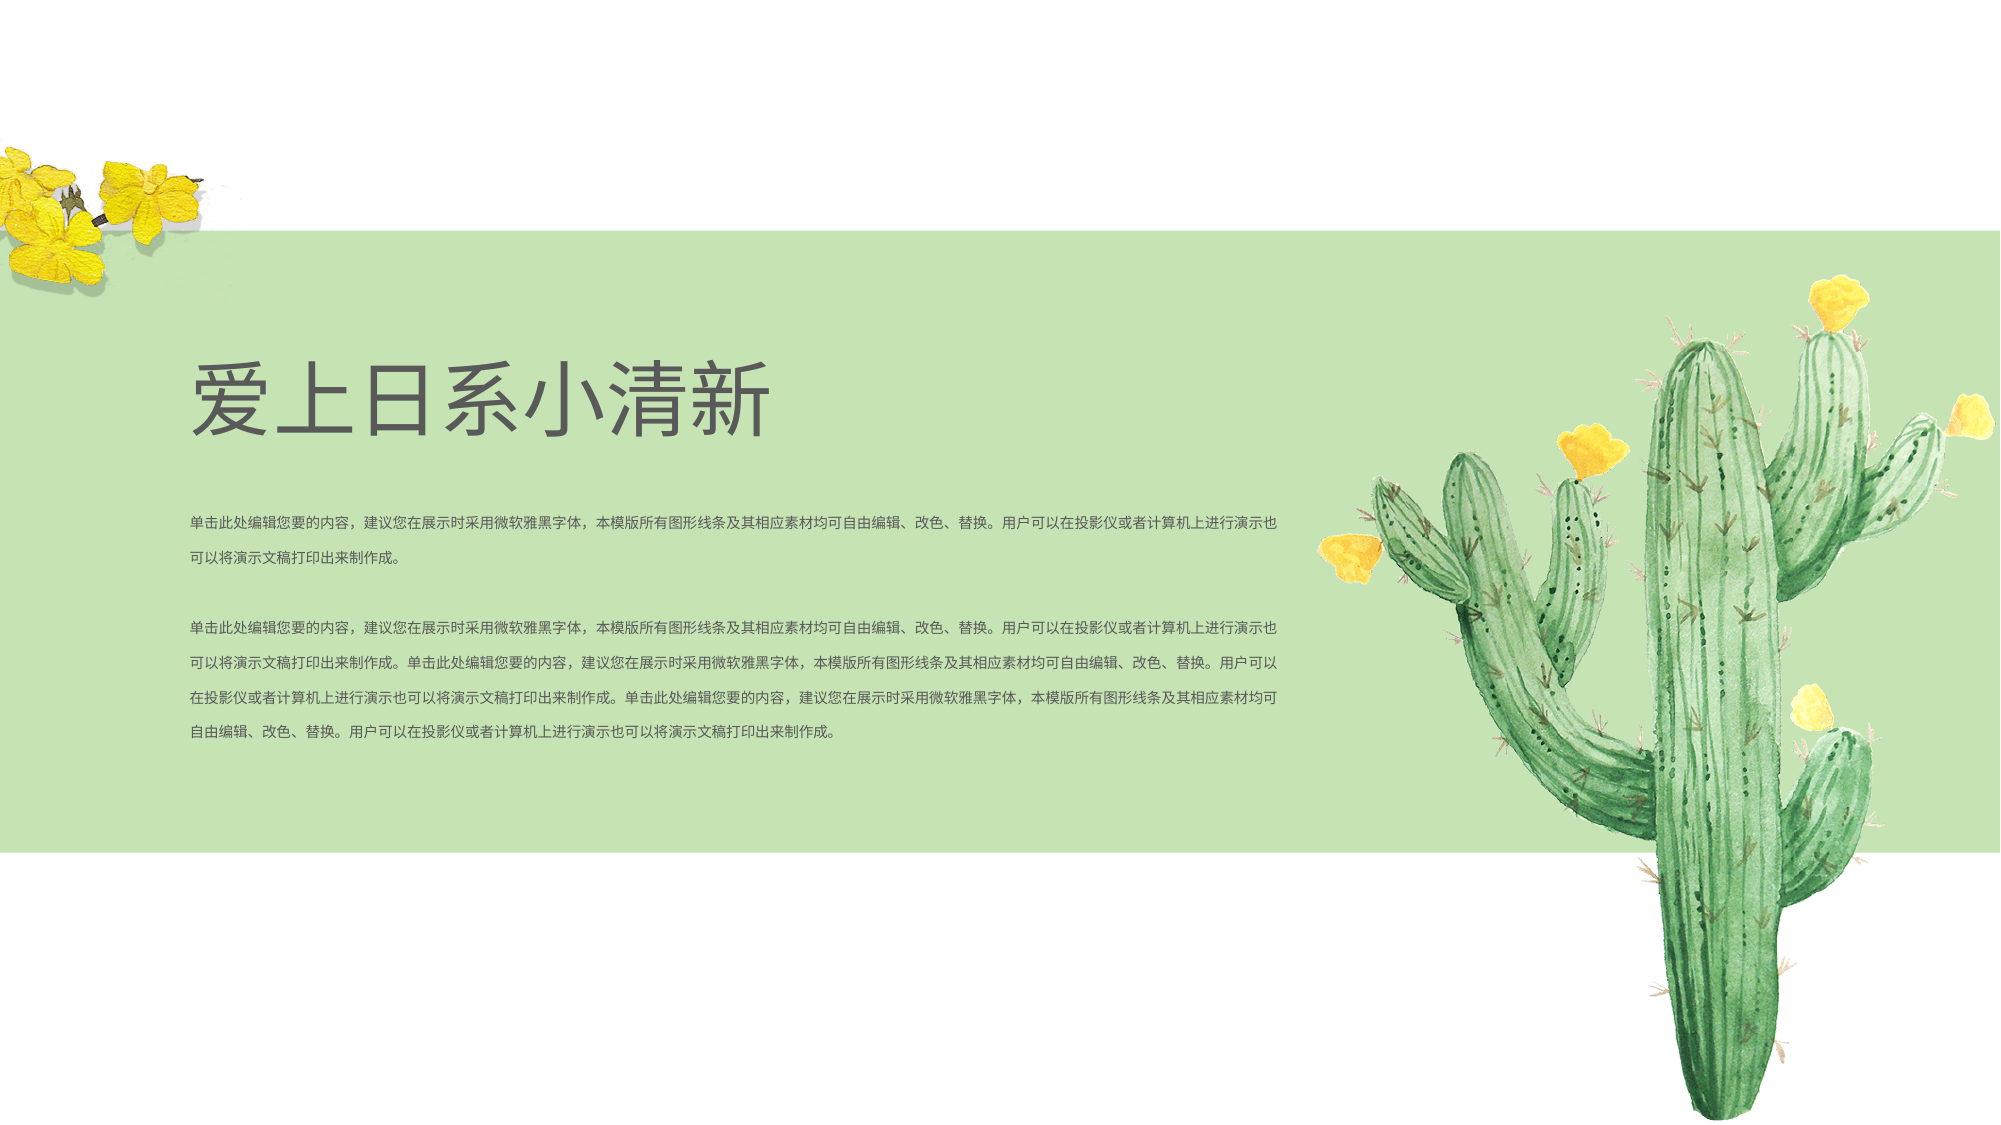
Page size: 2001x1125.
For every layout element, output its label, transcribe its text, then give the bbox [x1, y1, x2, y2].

picture [1220, 200, 2000, 1125]
text_box 爱上日系小清新 [175, 340, 788, 455]
picture [0, 85, 266, 374]
text_box 单击此处编辑您要的内容，建议您在展示时采用微软雅黑字体，本模版所有图形线条及其相应素材均可自由编辑、改色、替换。用户可以在投影仪或者计算机上进行演示也可以将演示文稿打印出来制作成。 单击此处编辑您要的内容，建议您在展示时采用微软雅黑字体，本模版所有图形线条及其相应素材均可自由编辑、改色、替换。用户可以在投影仪或者计算机上进行演示也可以将演示文稿打印出来制作成。单击此处编辑您要的内容，建议您在展示时采用微软雅黑字体，本模版所有图形线条及其相应素材均可自由编辑、改色、替换。用户可以在投影仪或者计算机上进行演示也可以将演示文稿打印出来制作成。单击此处编辑您要的内容，建议您在展示时采用微软雅黑字体，本模版所有图形线条及其相应素材均可自由编辑、改色、替换。用户可以在投影仪或者计算机上进行演示也可以将演示文稿打印出来制作成。 [174, 488, 1220, 854]
text_box [0, 230, 1220, 854]
